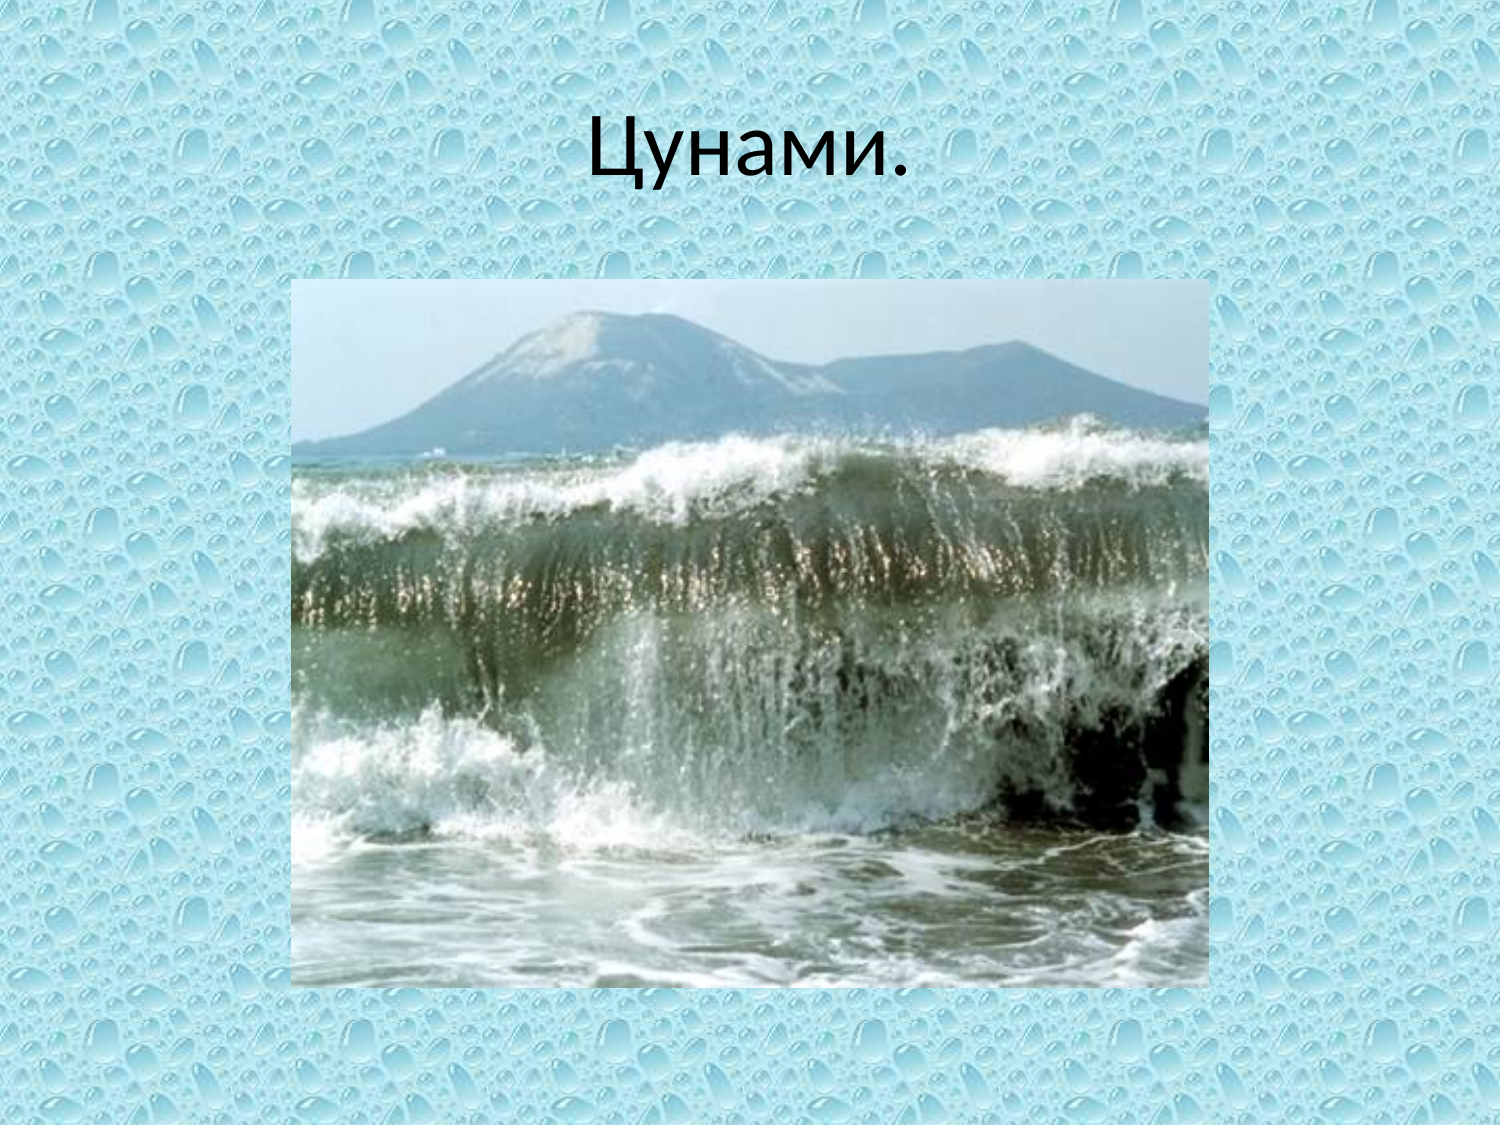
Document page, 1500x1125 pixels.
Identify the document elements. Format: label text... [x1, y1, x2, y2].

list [291, 279, 1209, 989]
picture [0, 0, 1500, 1125]
title Цунами. [75, 45, 1425, 233]
